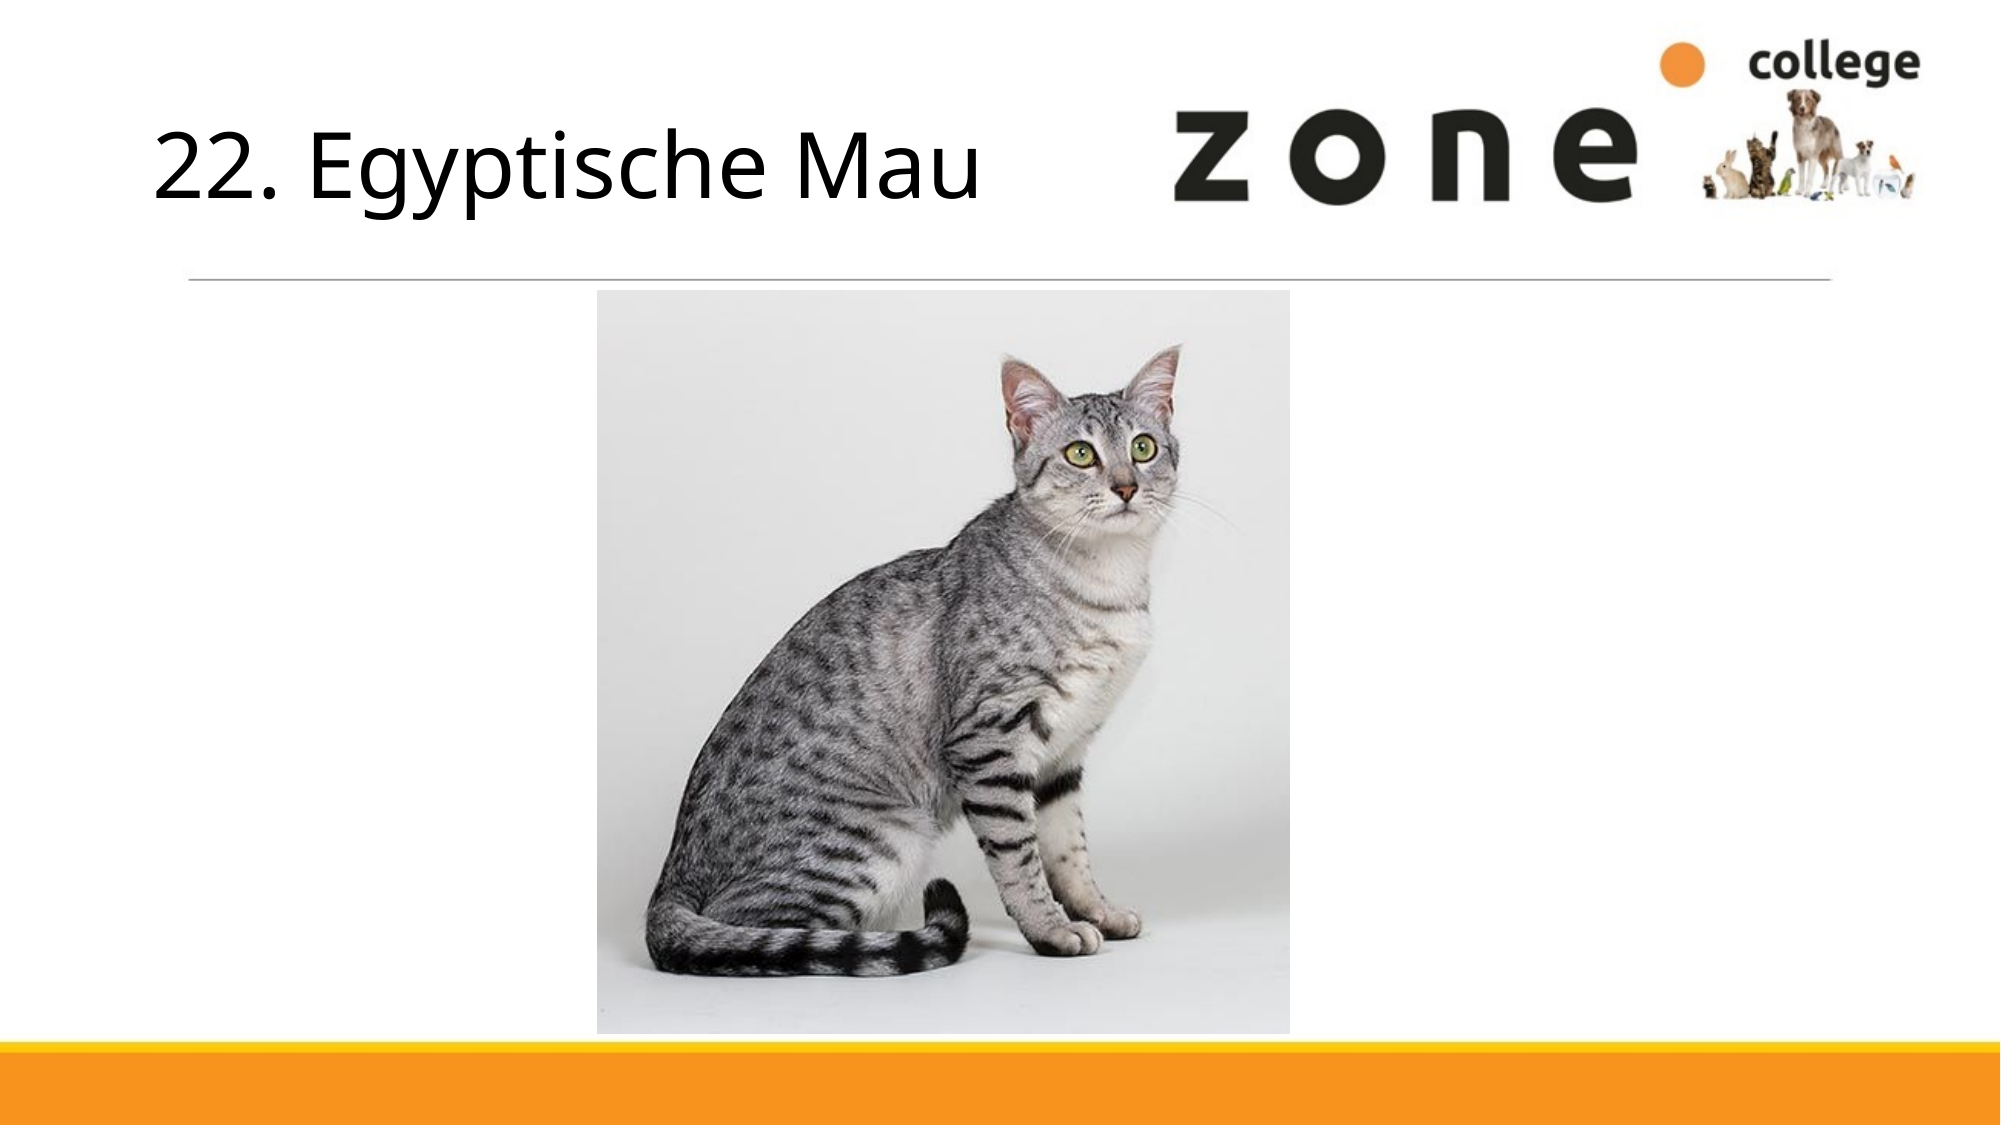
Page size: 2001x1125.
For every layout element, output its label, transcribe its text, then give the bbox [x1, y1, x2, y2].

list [597, 290, 1290, 1034]
picture [0, 0, 2001, 1125]
title 22. Egyptische Mau [137, 59, 1863, 278]
